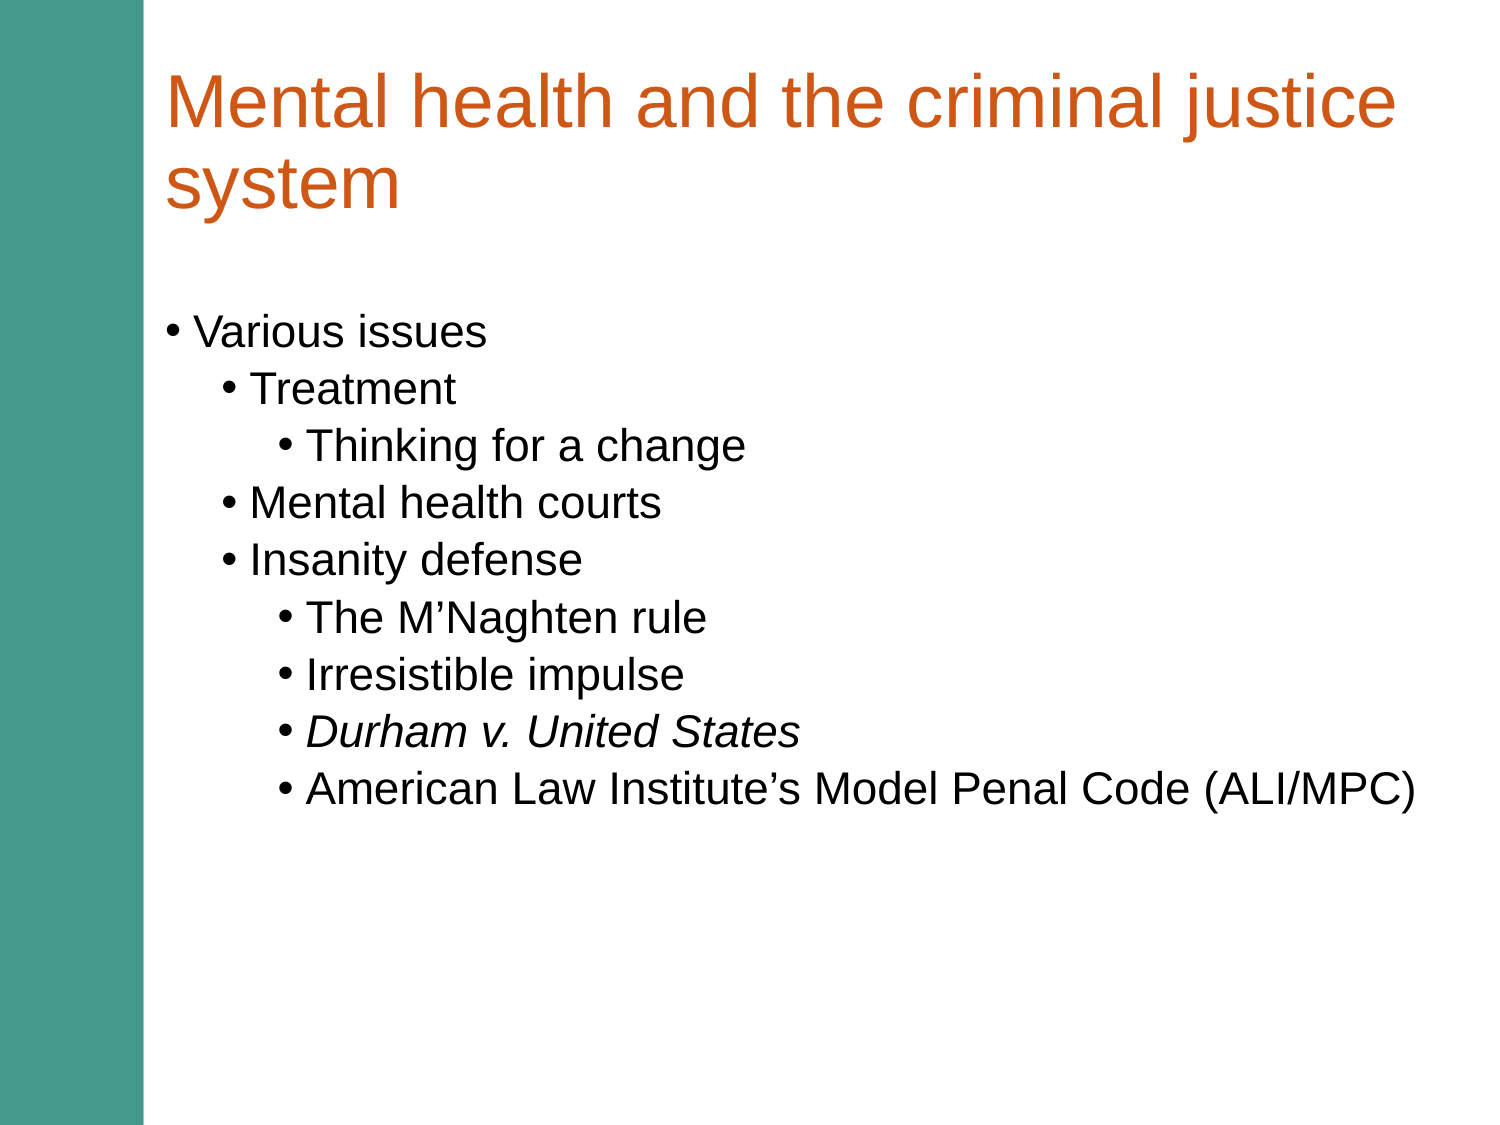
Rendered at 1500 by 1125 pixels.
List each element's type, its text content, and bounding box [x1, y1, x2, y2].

title Mental health and the criminal justice system [150, 62, 1444, 225]
picture [0, 0, 1500, 1125]
list Various issues Treatment Thinking for a change Mental health courts Insanity defense The M’Naghten rule Irresistible impulse Durham v. United States American Law Institute’s Model Penal Code (ALI/MPC) [150, 299, 1444, 1014]
